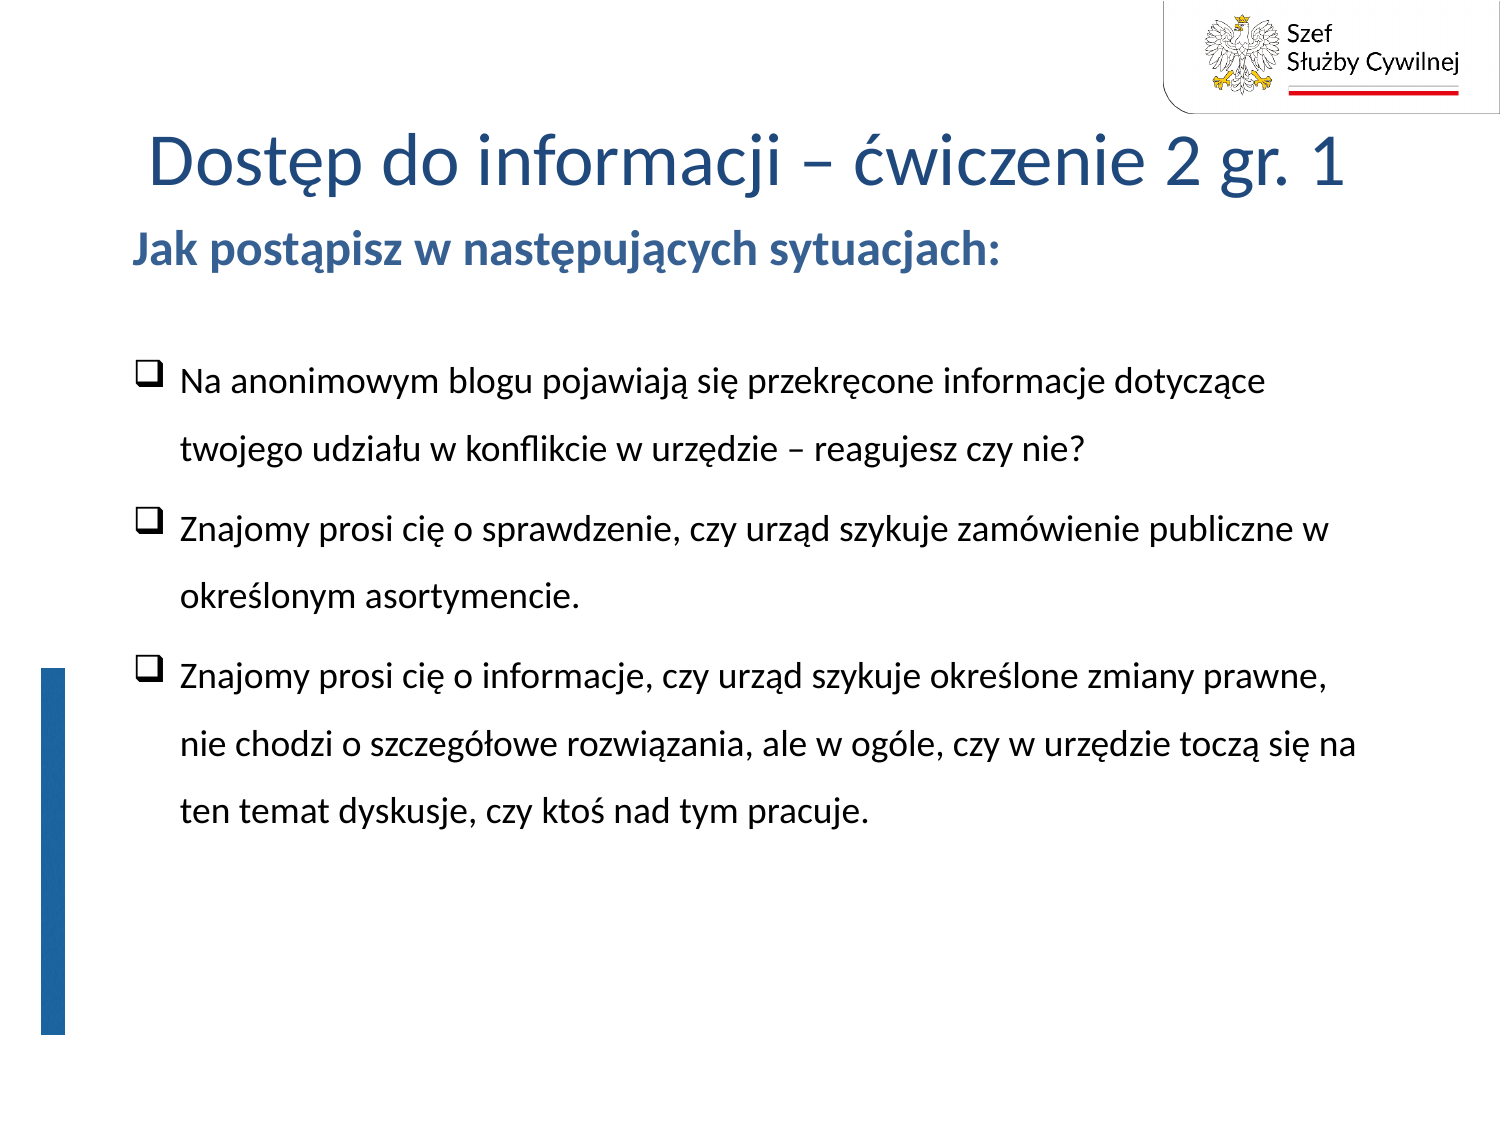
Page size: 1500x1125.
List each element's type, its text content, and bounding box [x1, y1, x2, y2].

picture [41, 668, 65, 1035]
text_box Na anonimowym blogu pojawiają się przekręcone informacje dotyczące twojego udziału w konflikcie w urzędzie – reagujesz czy nie? Znajomy prosi cię o sprawdzenie, czy urząd szykuje zamówienie publiczne w określonym asortymencie. Znajomy prosi cię o informacje, czy urząd szykuje określone zmiany prawne, nie chodzi o szczegółowe rozwiązania, ale w ogóle, czy w urzędzie toczą się na ten temat dyskusje, czy ktoś nad tym pracuje. [118, 326, 1380, 839]
title Dostęp do informacji – ćwiczenie 2 gr. 1 [98, 103, 1399, 228]
text_box Jak postąpisz w następujących sytuacjach: [117, 208, 1382, 283]
picture [1163, 0, 1500, 114]
